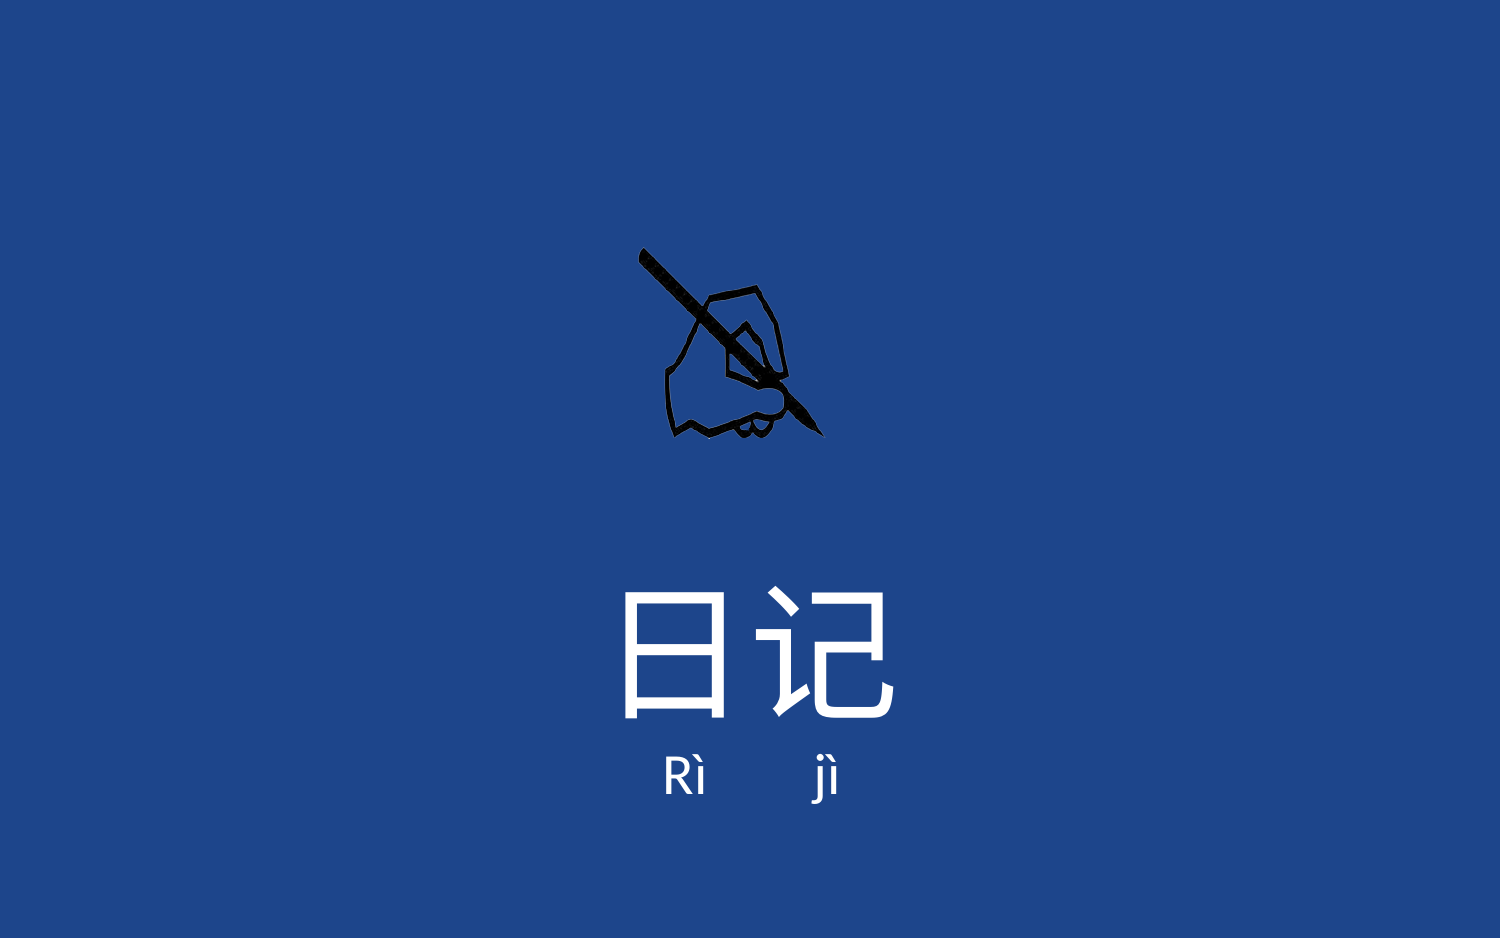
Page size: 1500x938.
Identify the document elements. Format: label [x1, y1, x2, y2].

text_box [584, 551, 1070, 815]
picture [622, 247, 838, 463]
